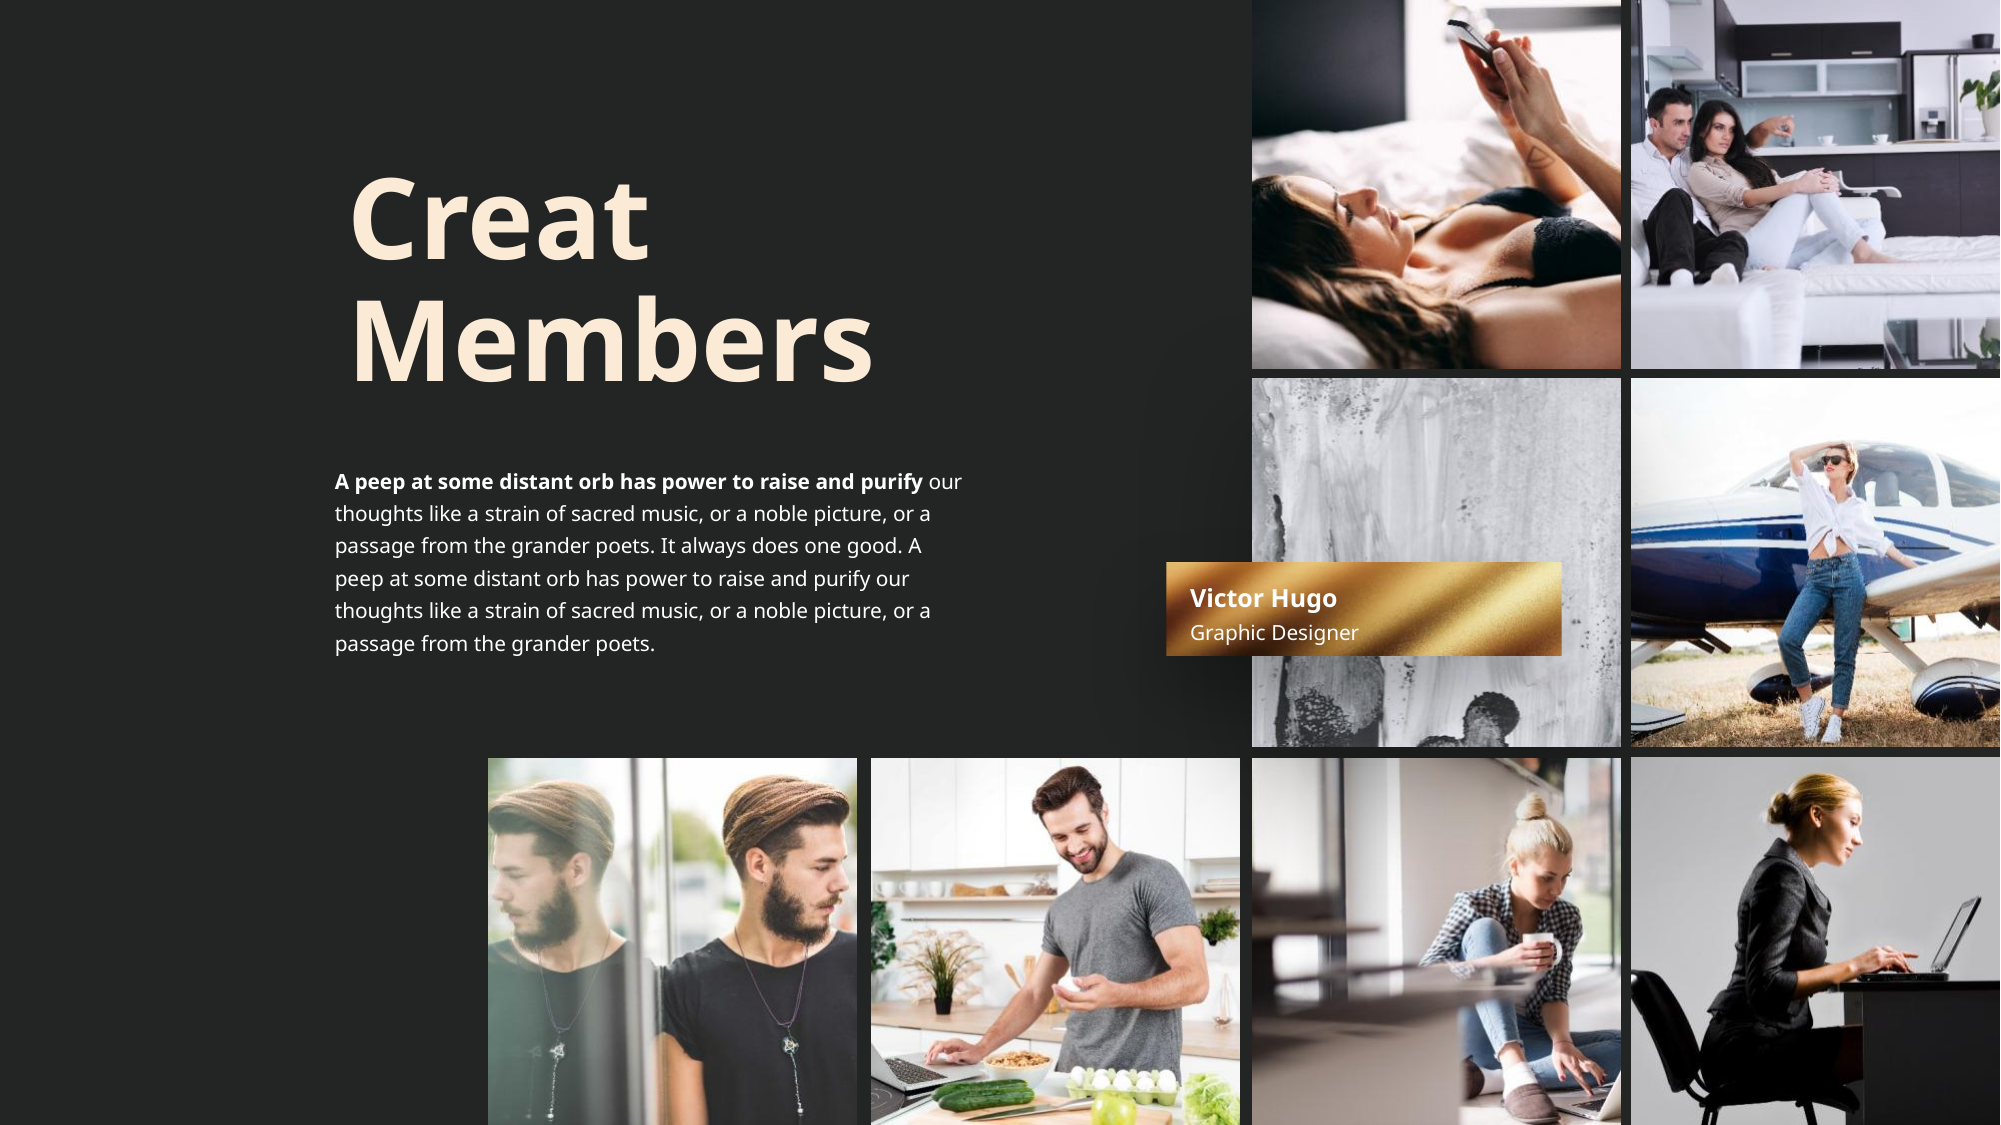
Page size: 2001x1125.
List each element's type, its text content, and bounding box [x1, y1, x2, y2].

picture [1252, 378, 1621, 747]
text_box A peep at some distant orb has power to raise and purify our thoughts like a strain of sacred music, or a noble picture, or a passage from the grander poets. It always does one good. A peep at some distant orb has power to raise and purify our thoughts like a strain of sacred music, or a noble picture, or a passage from the grander poets. [334, 455, 1000, 662]
title Creat Members [332, 155, 1000, 361]
picture [488, 758, 857, 1125]
picture [1631, 378, 2000, 747]
text_box Victor Hugo Graphic Designer [1165, 562, 1252, 656]
picture [1631, 0, 2000, 369]
picture [1631, 757, 2000, 1125]
picture [1252, 758, 1621, 1125]
picture [871, 758, 1240, 1125]
picture [1252, 0, 1621, 369]
